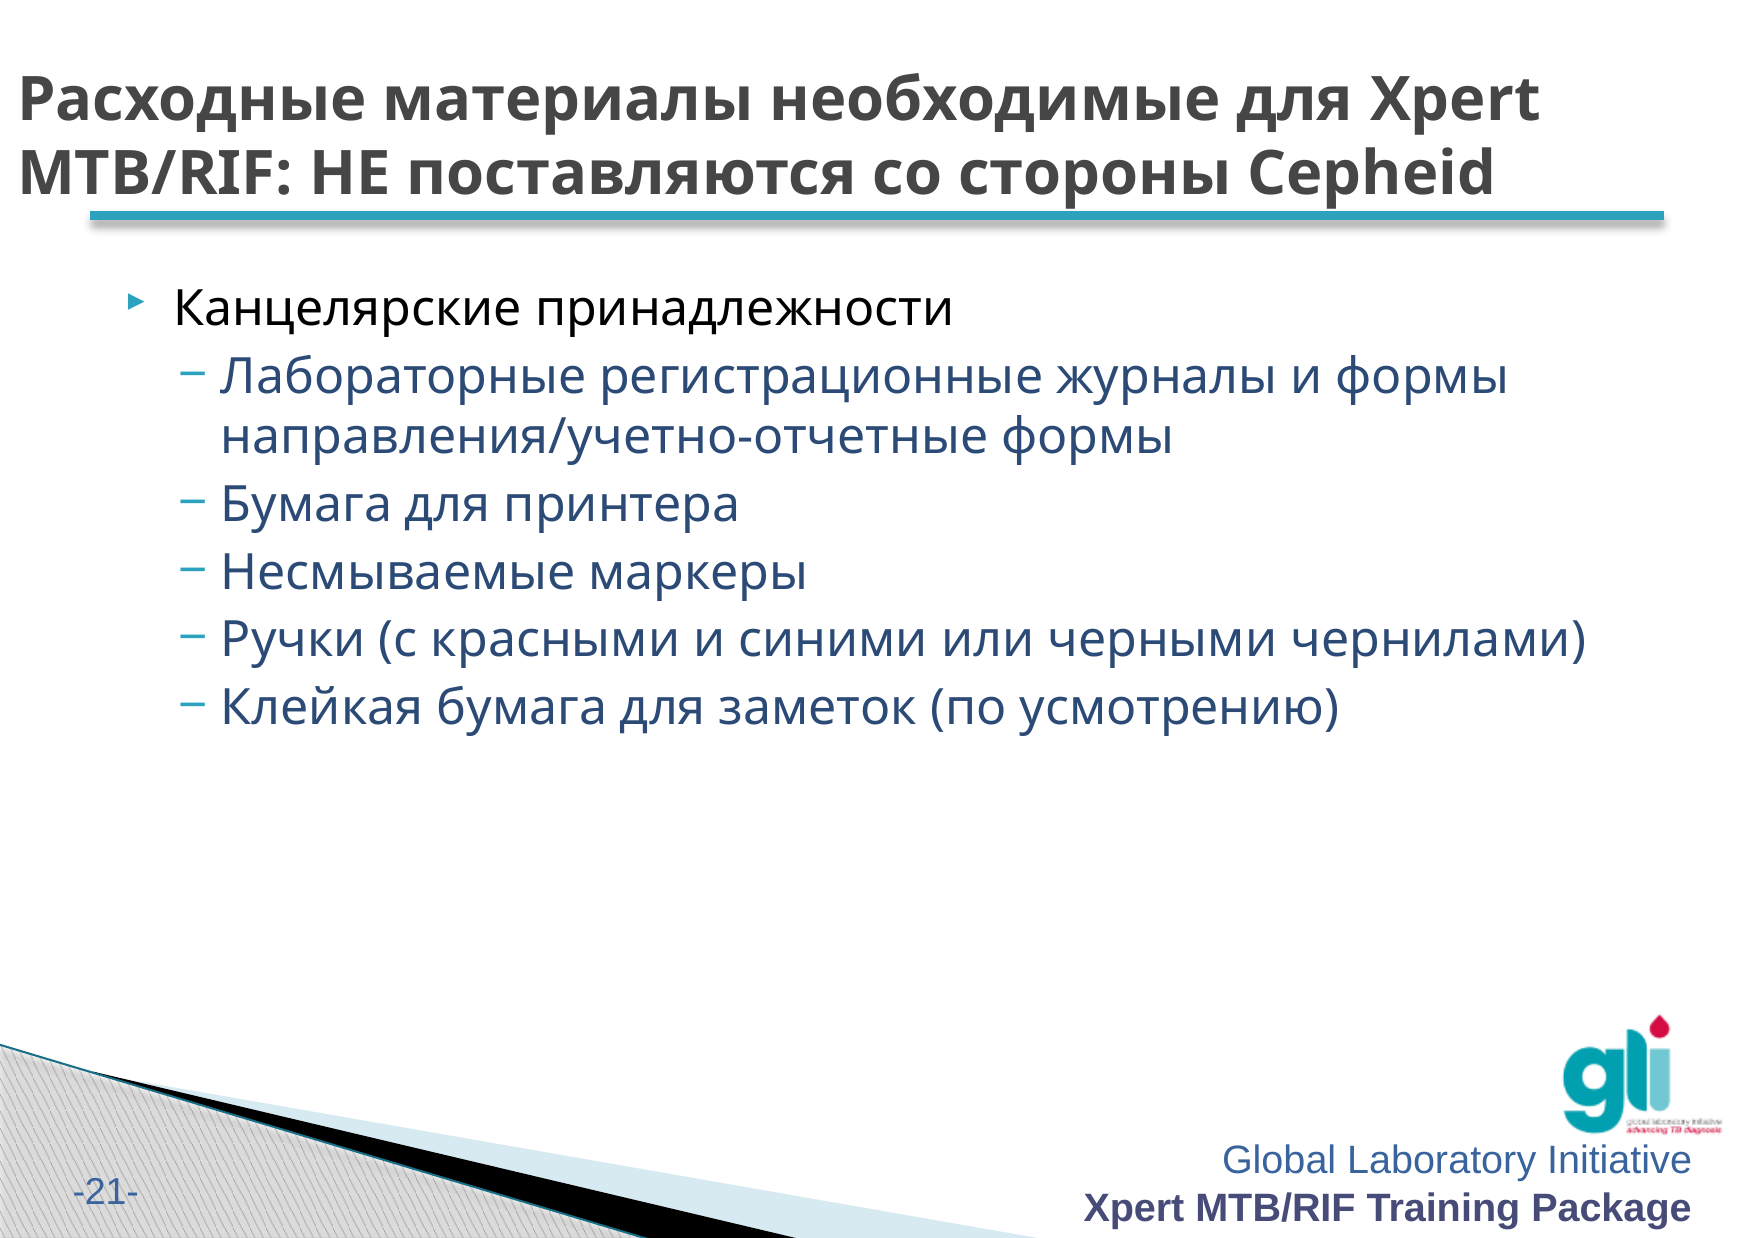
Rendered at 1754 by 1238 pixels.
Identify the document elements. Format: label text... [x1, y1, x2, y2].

list Канцелярские принадлежности Лабораторные регистрационные журналы и формы направления/учетно-отчетные формы Бумага для принтера Несмываемые маркеры Ручки (с красными и синими или черными чернилами) Клейкая бумага для заметок (по усмотрению) [87, 267, 1666, 996]
title Расходные материалы необходимые для Xpert MTB/RIF: НЕ поставляются со стороны Cepheid [0, 49, 1704, 216]
picture [1553, 1011, 1727, 1139]
